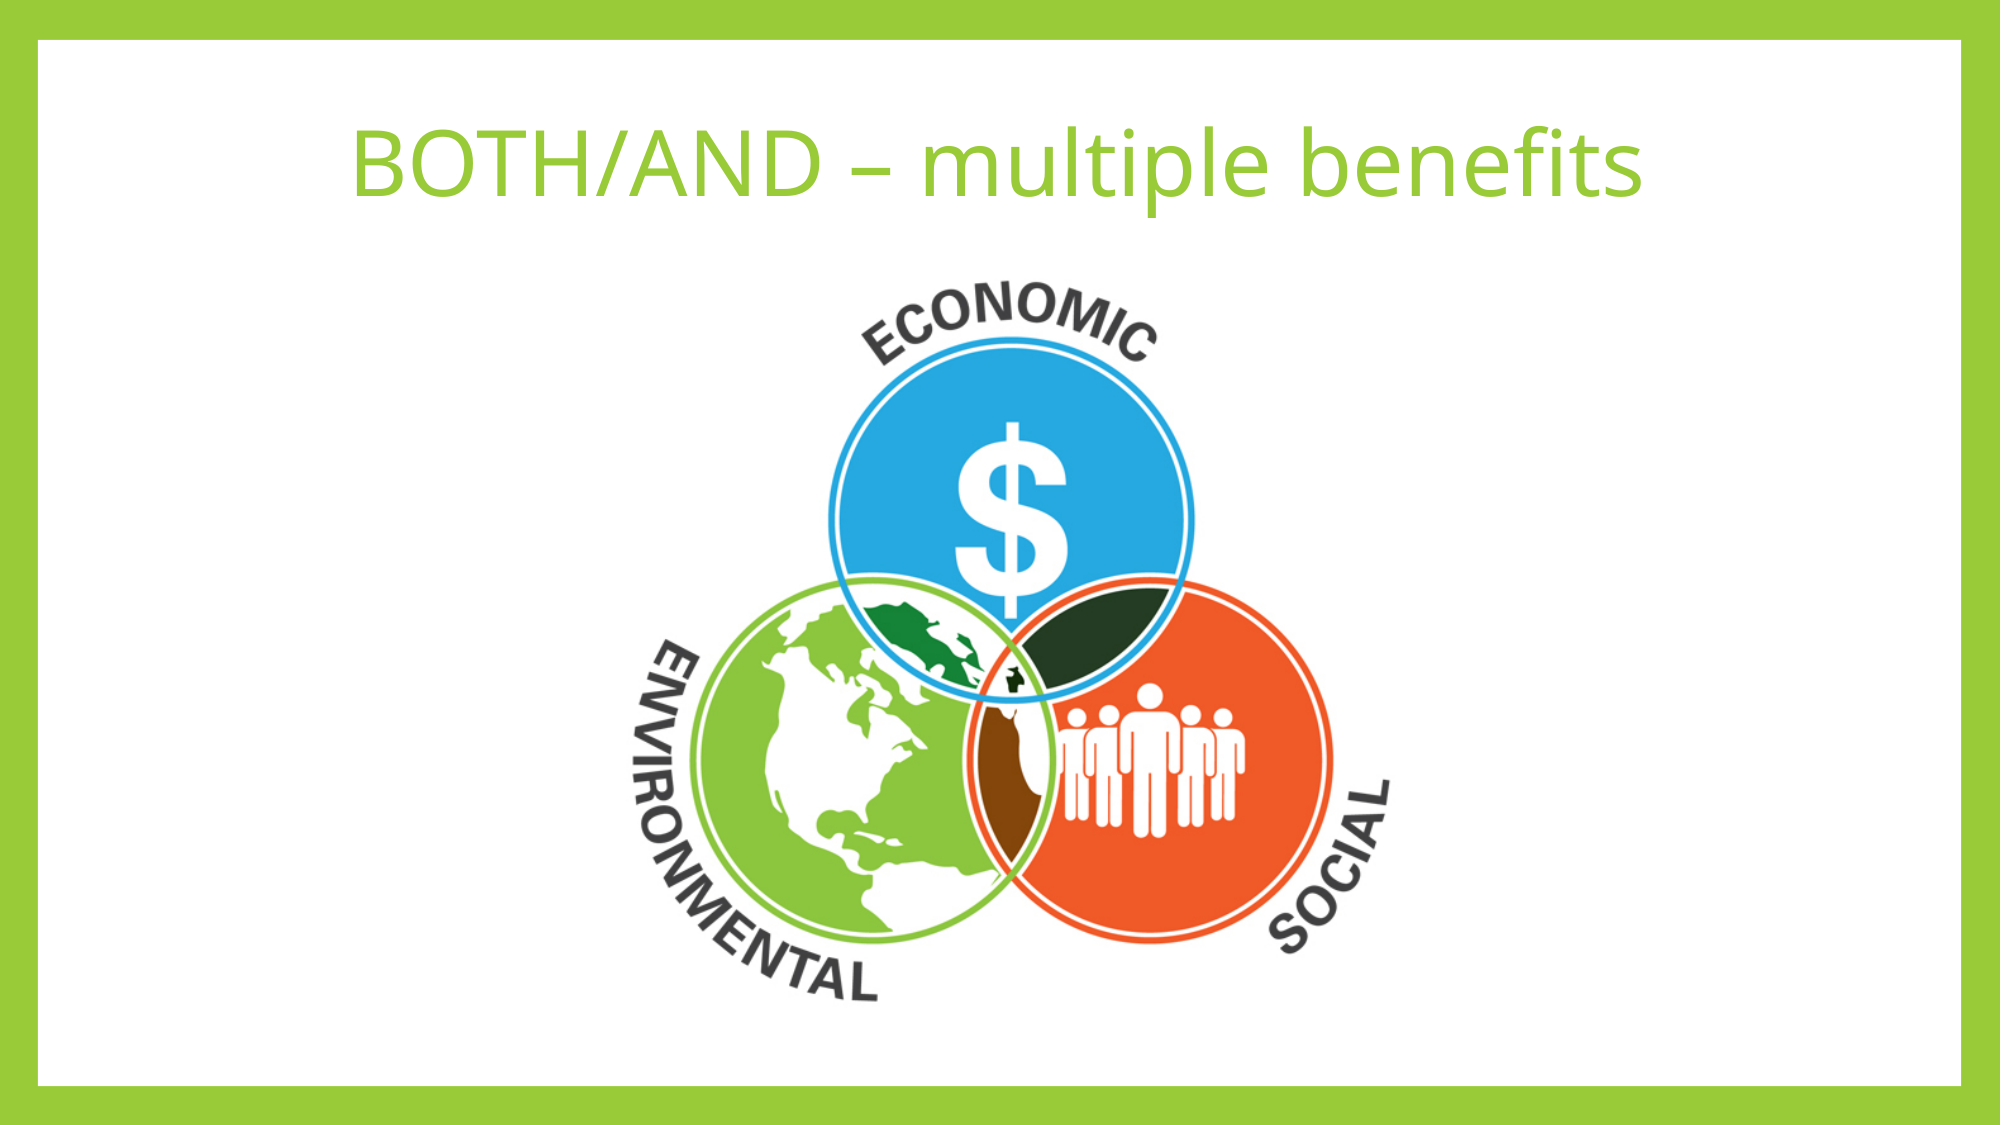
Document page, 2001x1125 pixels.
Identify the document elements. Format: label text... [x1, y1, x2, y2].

title BOTH/AND – multiple benefits [187, 55, 1808, 278]
picture [606, 258, 1418, 1027]
